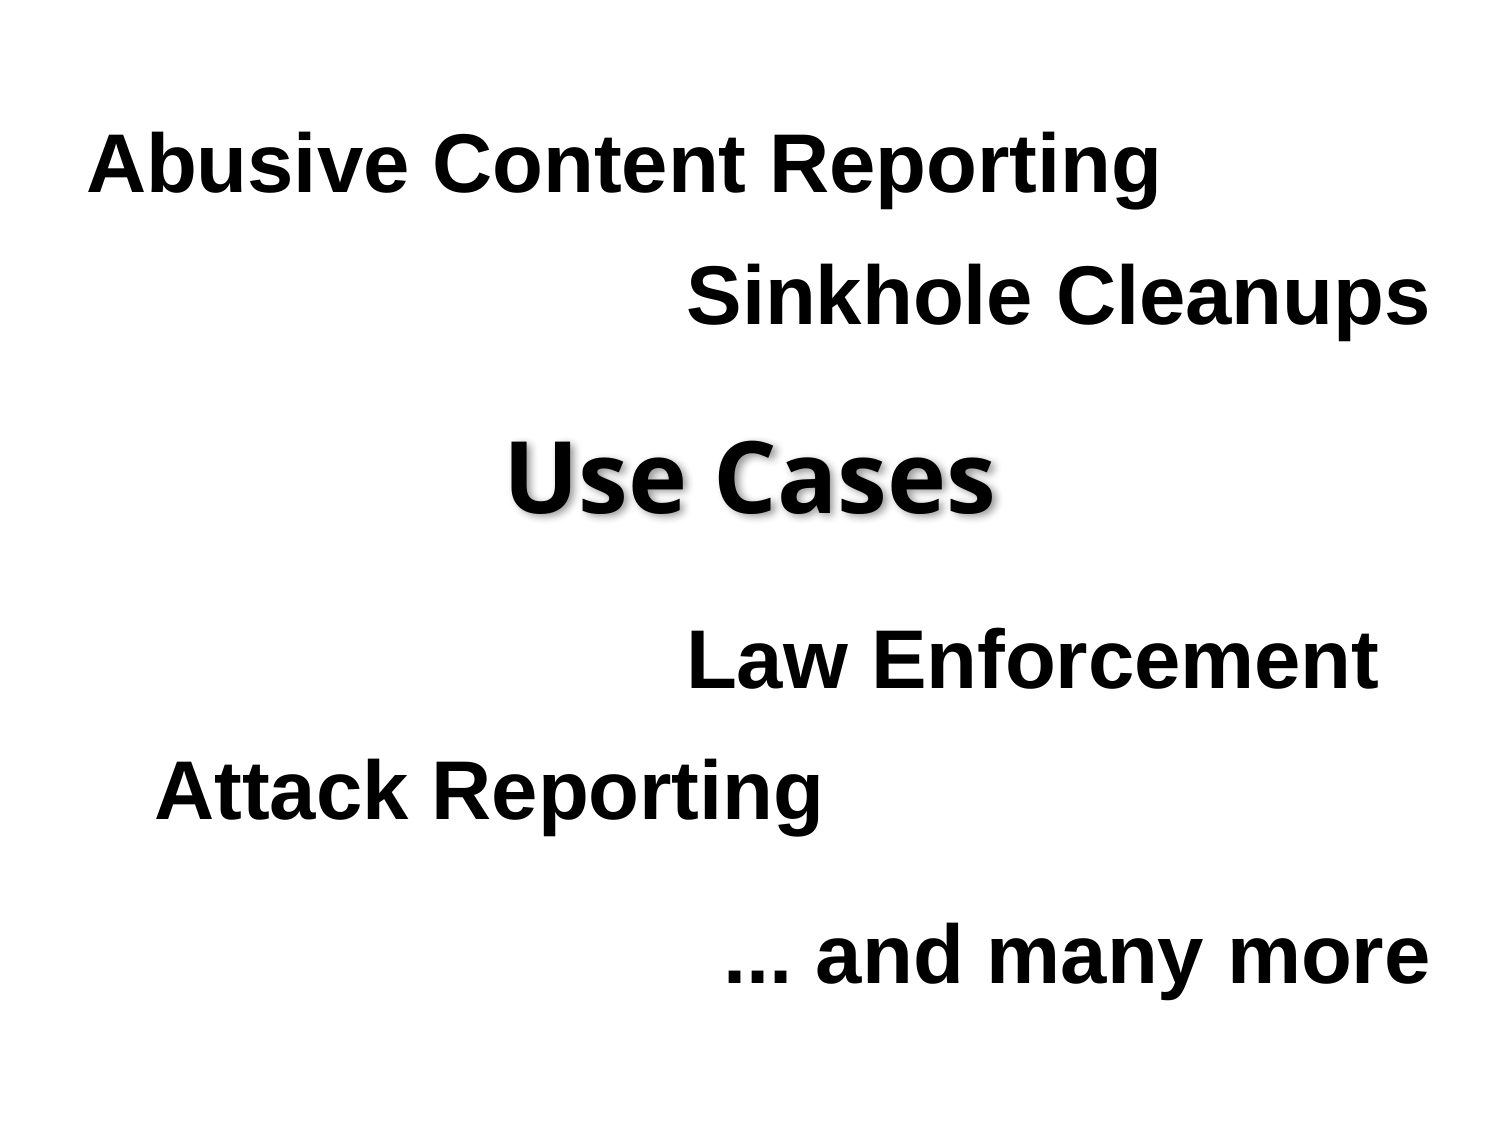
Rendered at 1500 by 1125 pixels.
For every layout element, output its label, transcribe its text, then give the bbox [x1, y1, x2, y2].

text_box Attack Reporting [139, 728, 840, 844]
text_box Abusive Content Reporting [71, 101, 1178, 217]
text_box ... and many more [708, 893, 1447, 1008]
text_box Law Enforcement [671, 597, 1395, 713]
text_box Use Cases [0, 349, 1500, 598]
text_box Sinkhole Cleanups [671, 233, 1446, 349]
